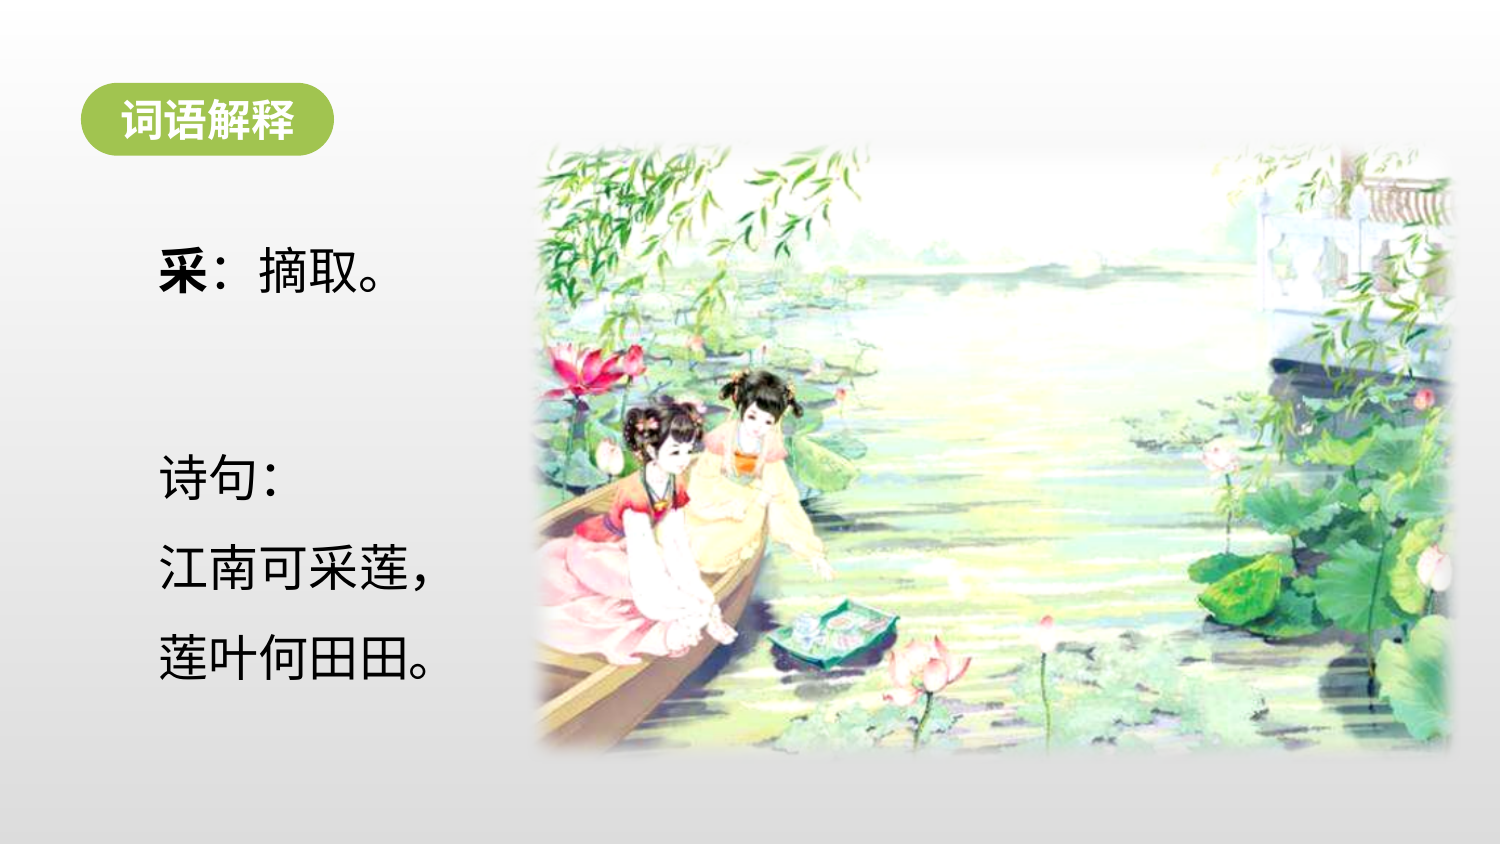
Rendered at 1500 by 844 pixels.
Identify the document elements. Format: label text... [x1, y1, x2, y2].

text_box 诗句： 江南可采莲， 莲叶何田田。 [147, 411, 526, 693]
text_box 采：摘取。 [147, 233, 526, 305]
text_box 词语解释 [79, 81, 336, 157]
picture [526, 138, 1462, 764]
